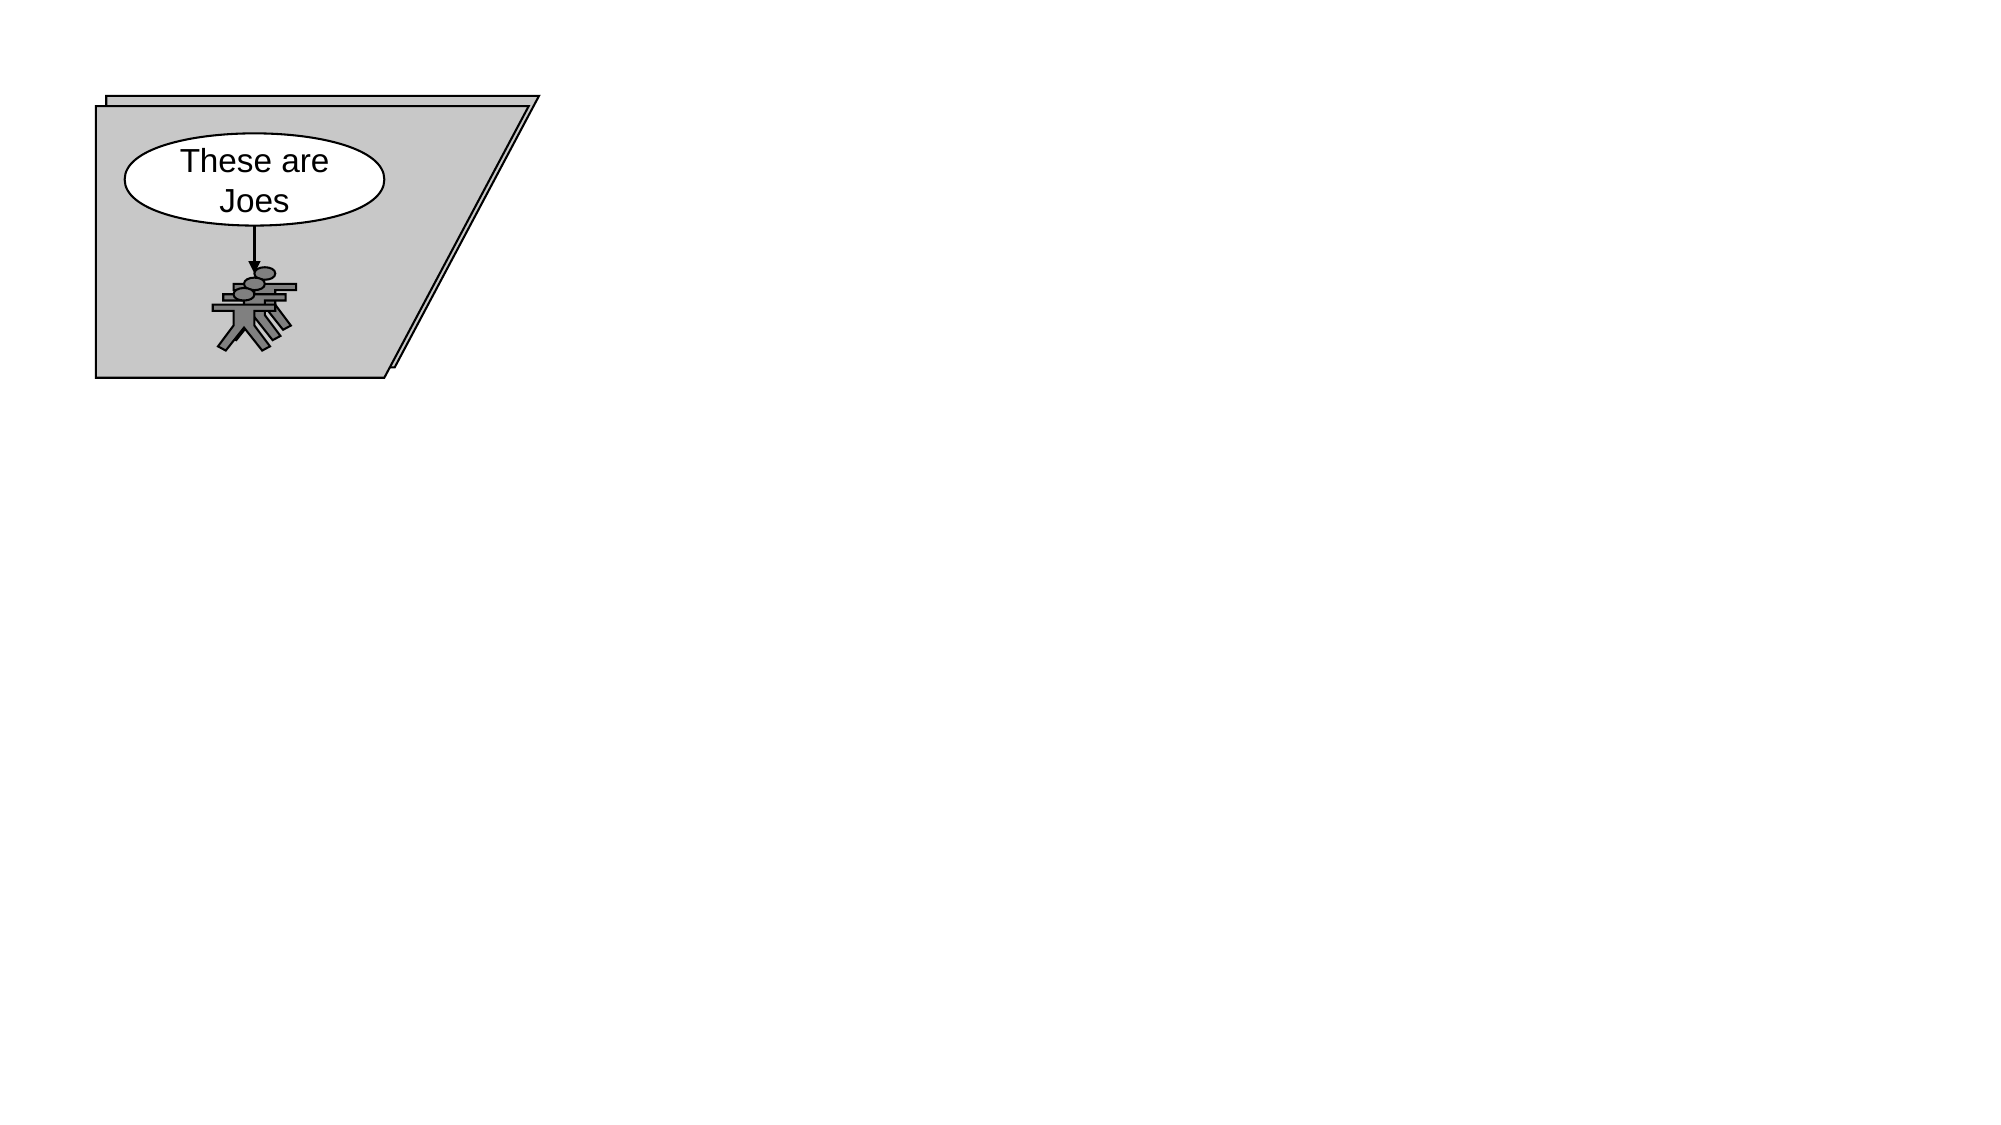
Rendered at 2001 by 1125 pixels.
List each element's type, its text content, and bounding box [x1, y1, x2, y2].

text_box [253, 266, 276, 281]
text_box [186, 220, 323, 227]
text_box [186, 132, 323, 139]
text_box [243, 277, 266, 291]
text_box [95, 105, 530, 379]
text_box [255, 283, 297, 293]
text_box [74, 74, 561, 400]
text_box [233, 287, 255, 302]
text_box [212, 304, 276, 352]
text_box [266, 302, 292, 331]
text_box These are Joes [173, 139, 336, 220]
text_box [233, 283, 244, 291]
text_box [336, 142, 385, 217]
text_box [222, 293, 287, 304]
text_box [124, 142, 173, 217]
text_box [105, 95, 540, 368]
text_box [255, 312, 282, 341]
